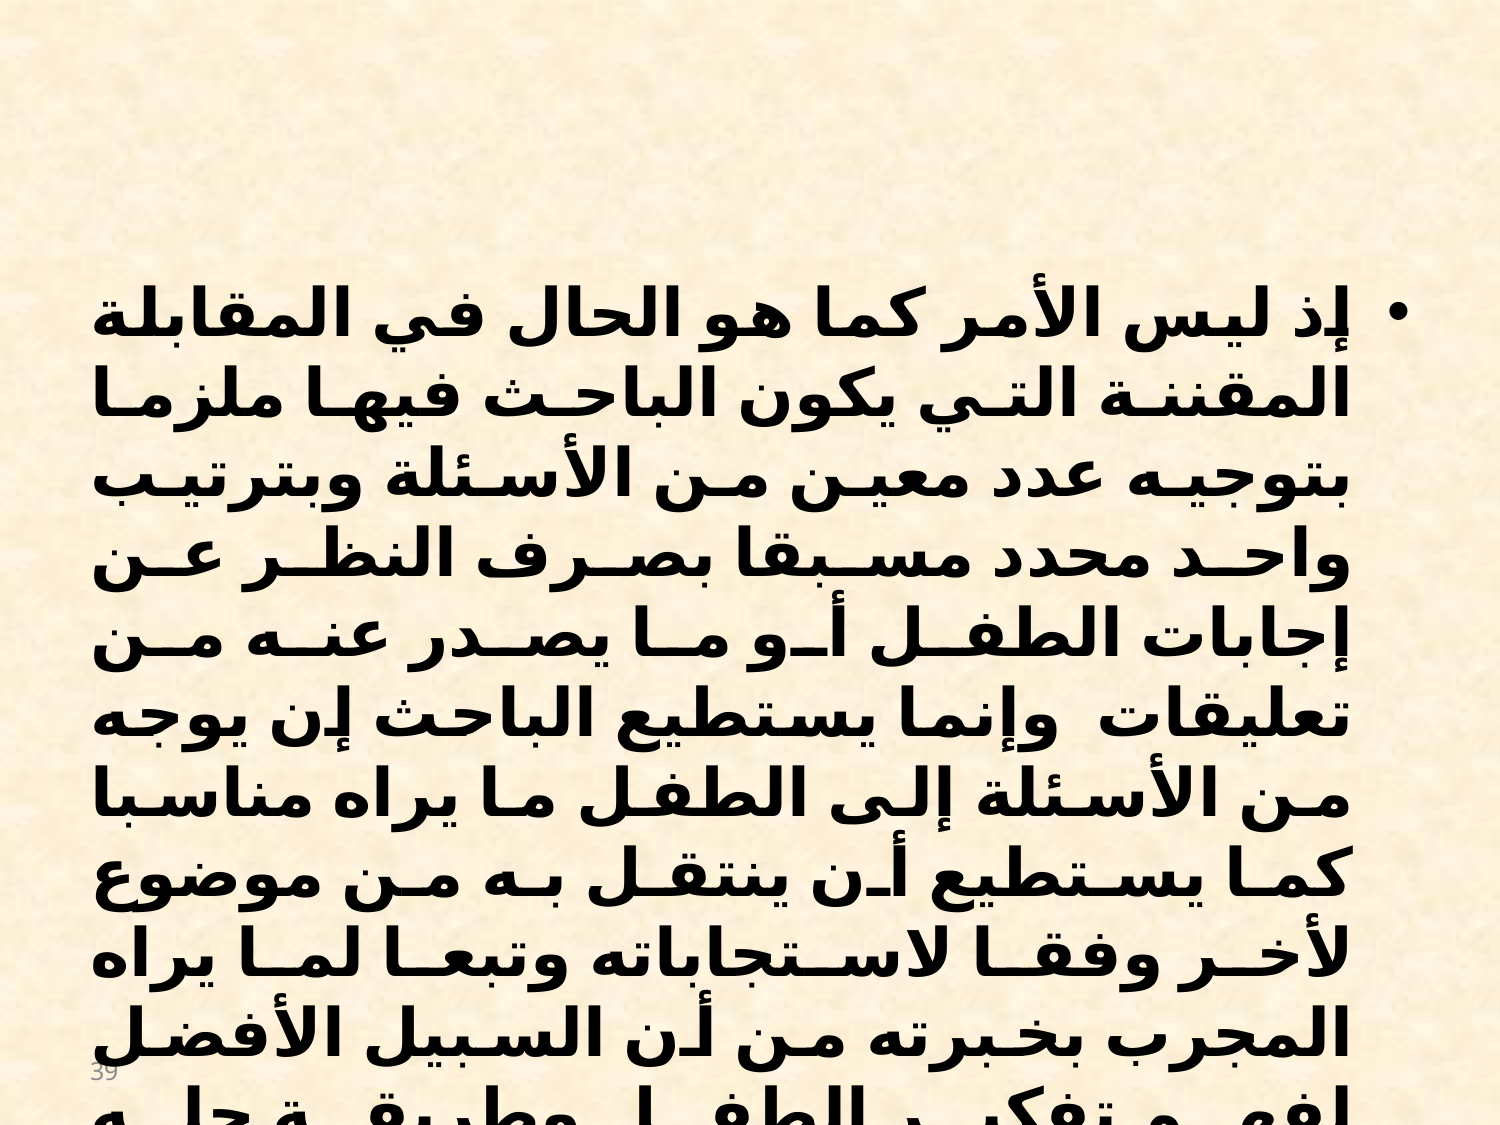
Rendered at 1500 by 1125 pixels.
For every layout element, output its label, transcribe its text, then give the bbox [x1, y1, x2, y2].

slide_number 39 [75, 1042, 425, 1103]
picture [0, 0, 1500, 1125]
list إذ ليس الأمر كما هو الحال في المقابلة المقننة التي يكون الباحث فيها ملزما بتوجيه عدد معين من الأسئلة وبترتيب واحد محدد مسبقا بصرف النظر عن إجابات الطفل أو ما يصدر عنه من تعليقات وإنما يستطيع الباحث إن يوجه من الأسئلة إلى الطفل ما يراه مناسبا كما يستطيع أن ينتقل به من موضوع لأخر وفقا لاستجاباته وتبعا لما يراه المجرب بخبرته من أن السبيل الأفضل لفهم تفكير الطفل وطريقة حله للمشكلات. [75, 262, 1425, 1005]
